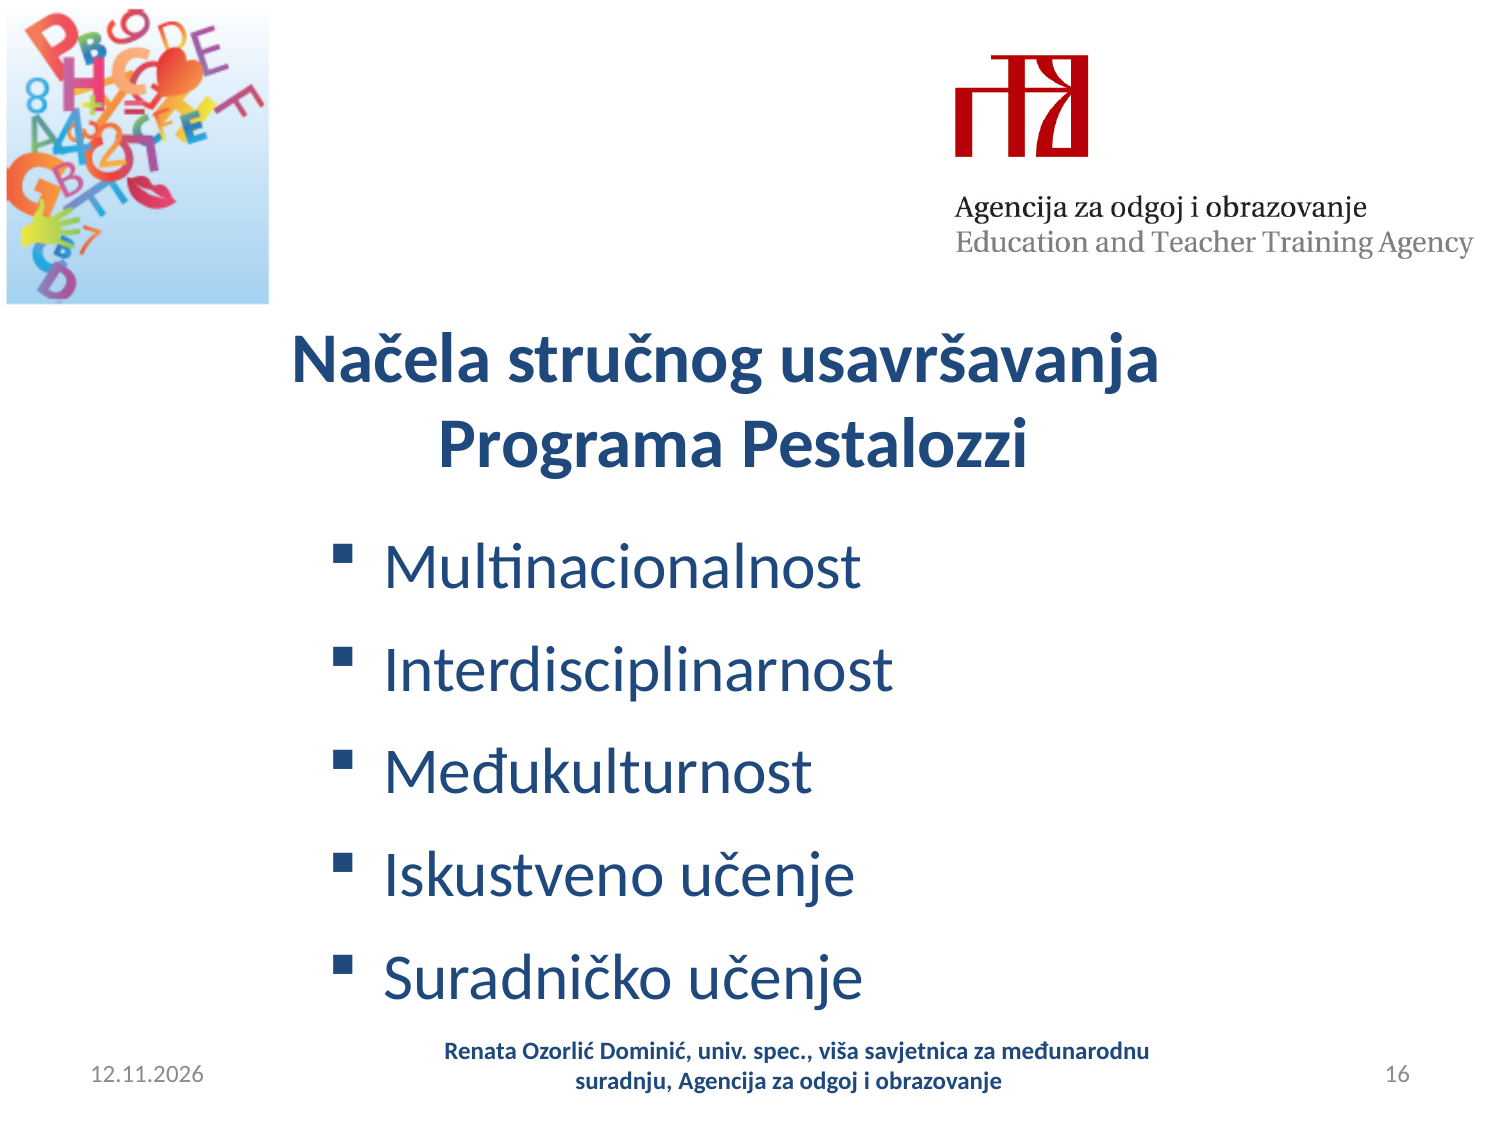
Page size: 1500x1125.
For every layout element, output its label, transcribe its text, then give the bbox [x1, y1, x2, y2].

list Multinacionalnost Interdisciplinarnost Međukulturnost Iskustveno učenje Suradničko učenje [312, 515, 1199, 1024]
slide_number 16 [1074, 1042, 1425, 1103]
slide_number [75, 1042, 425, 1103]
title Načela stručnog usavršavanja Programa Pestalozzi [41, 302, 1427, 491]
picture [926, 30, 1500, 287]
picture [0, 0, 278, 308]
footer Renata Ozorlić Dominić, univ. spec., viša savjetnica za međunarodnu suradnju, Agencija za odgoj i obrazovanje [407, 1035, 1189, 1095]
